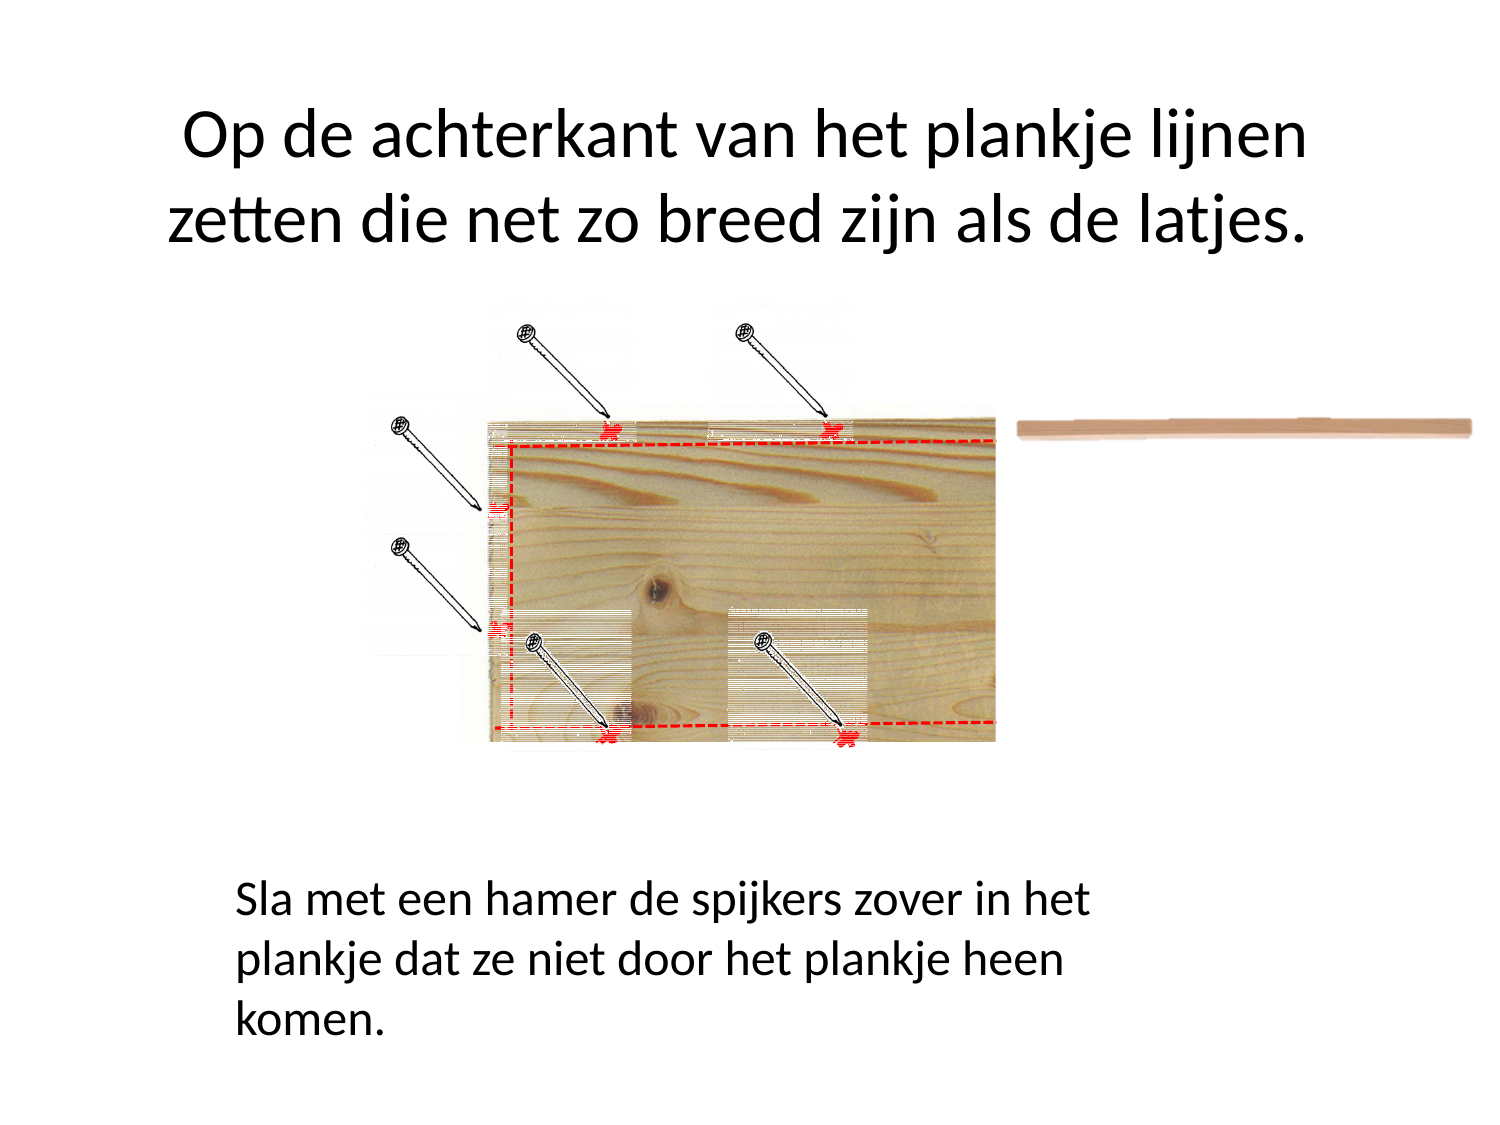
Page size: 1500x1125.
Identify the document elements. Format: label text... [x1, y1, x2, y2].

title Op de achterkant van het plankje lijnen zetten die net zo breed zijn als de latjes. [71, 78, 1422, 266]
picture [363, 295, 996, 752]
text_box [636, 721, 722, 729]
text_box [873, 721, 997, 729]
picture [1013, 411, 1496, 457]
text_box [856, 440, 997, 447]
text_box Sla met een hamer de spijkers zover in het plankje dat ze niet door het plankje heen komen. [220, 857, 1235, 1053]
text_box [640, 440, 703, 447]
